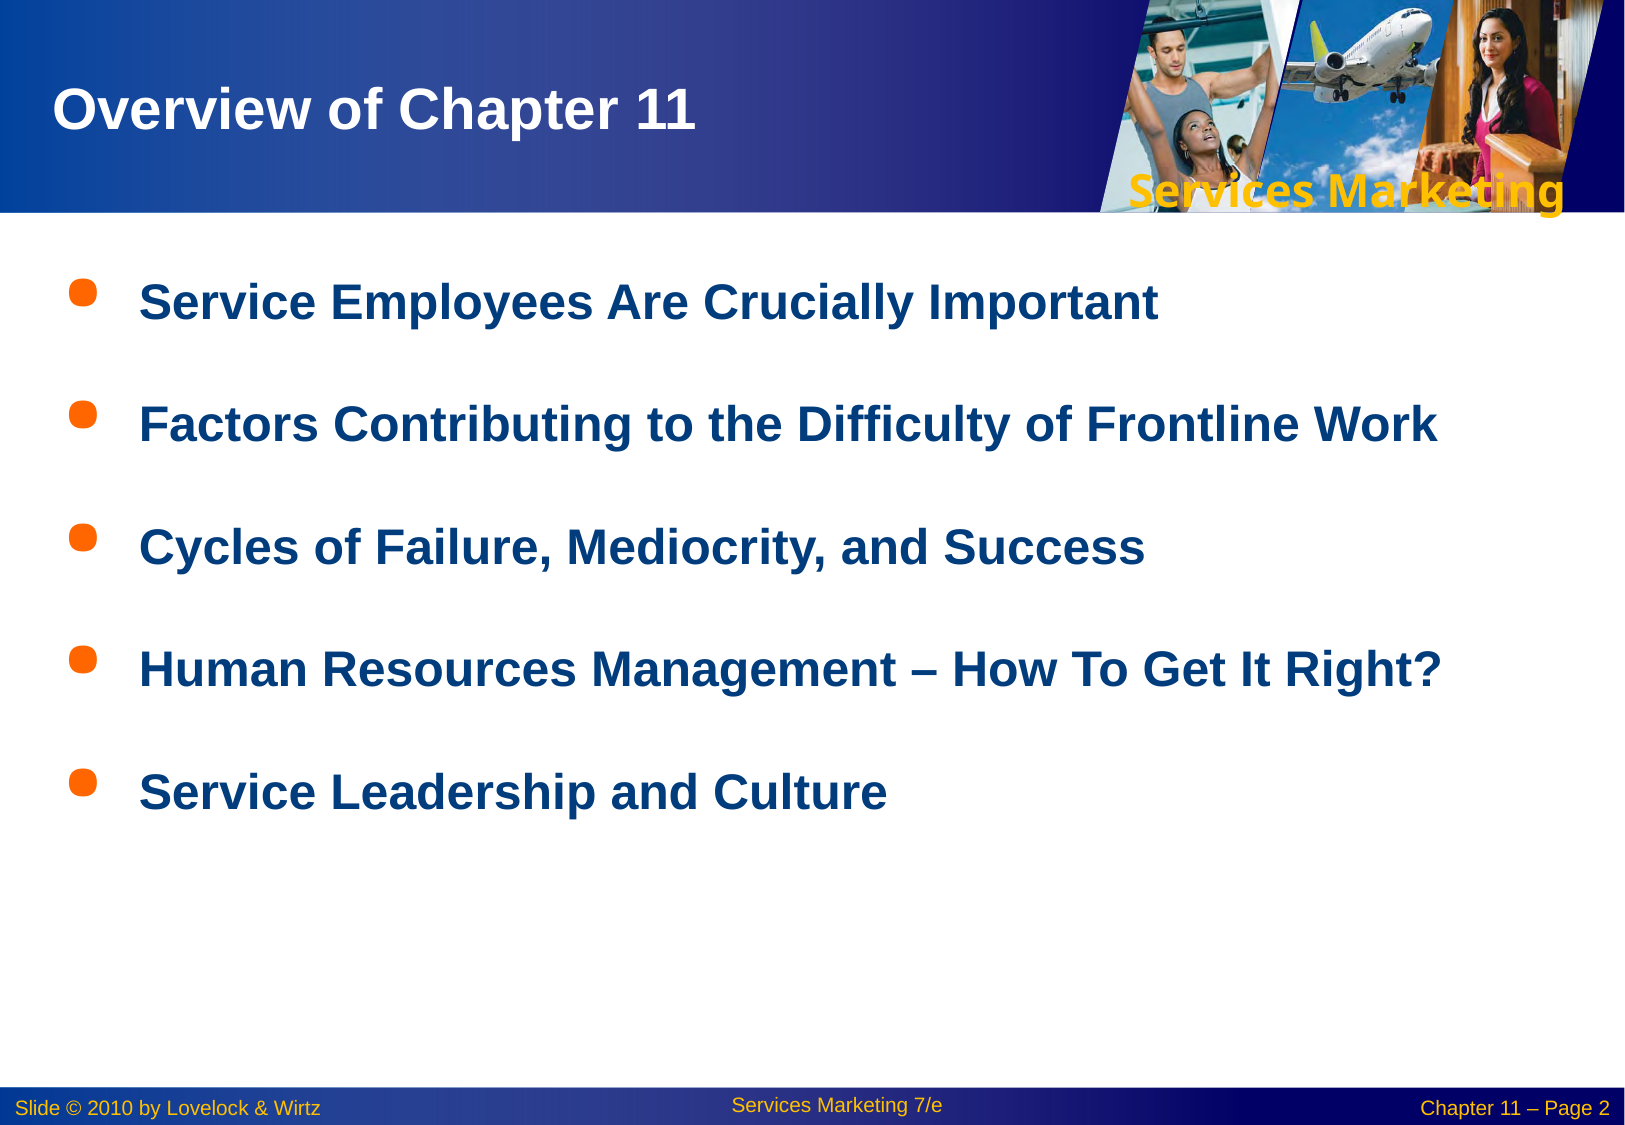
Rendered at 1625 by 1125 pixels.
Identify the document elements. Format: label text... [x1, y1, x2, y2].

picture [1546, 187, 1556, 202]
title Overview of Chapter 11 [36, 37, 1088, 176]
list Service Employees Are Crucially Important Factors Contributing to the Difficulty of Frontline Work Cycles of Failure, Mediocrity, and Success Human Resources Management – How To Get It Right? Service Leadership and Culture [49, 261, 1588, 1051]
picture [1100, 0, 1604, 213]
picture [1162, 186, 1172, 192]
